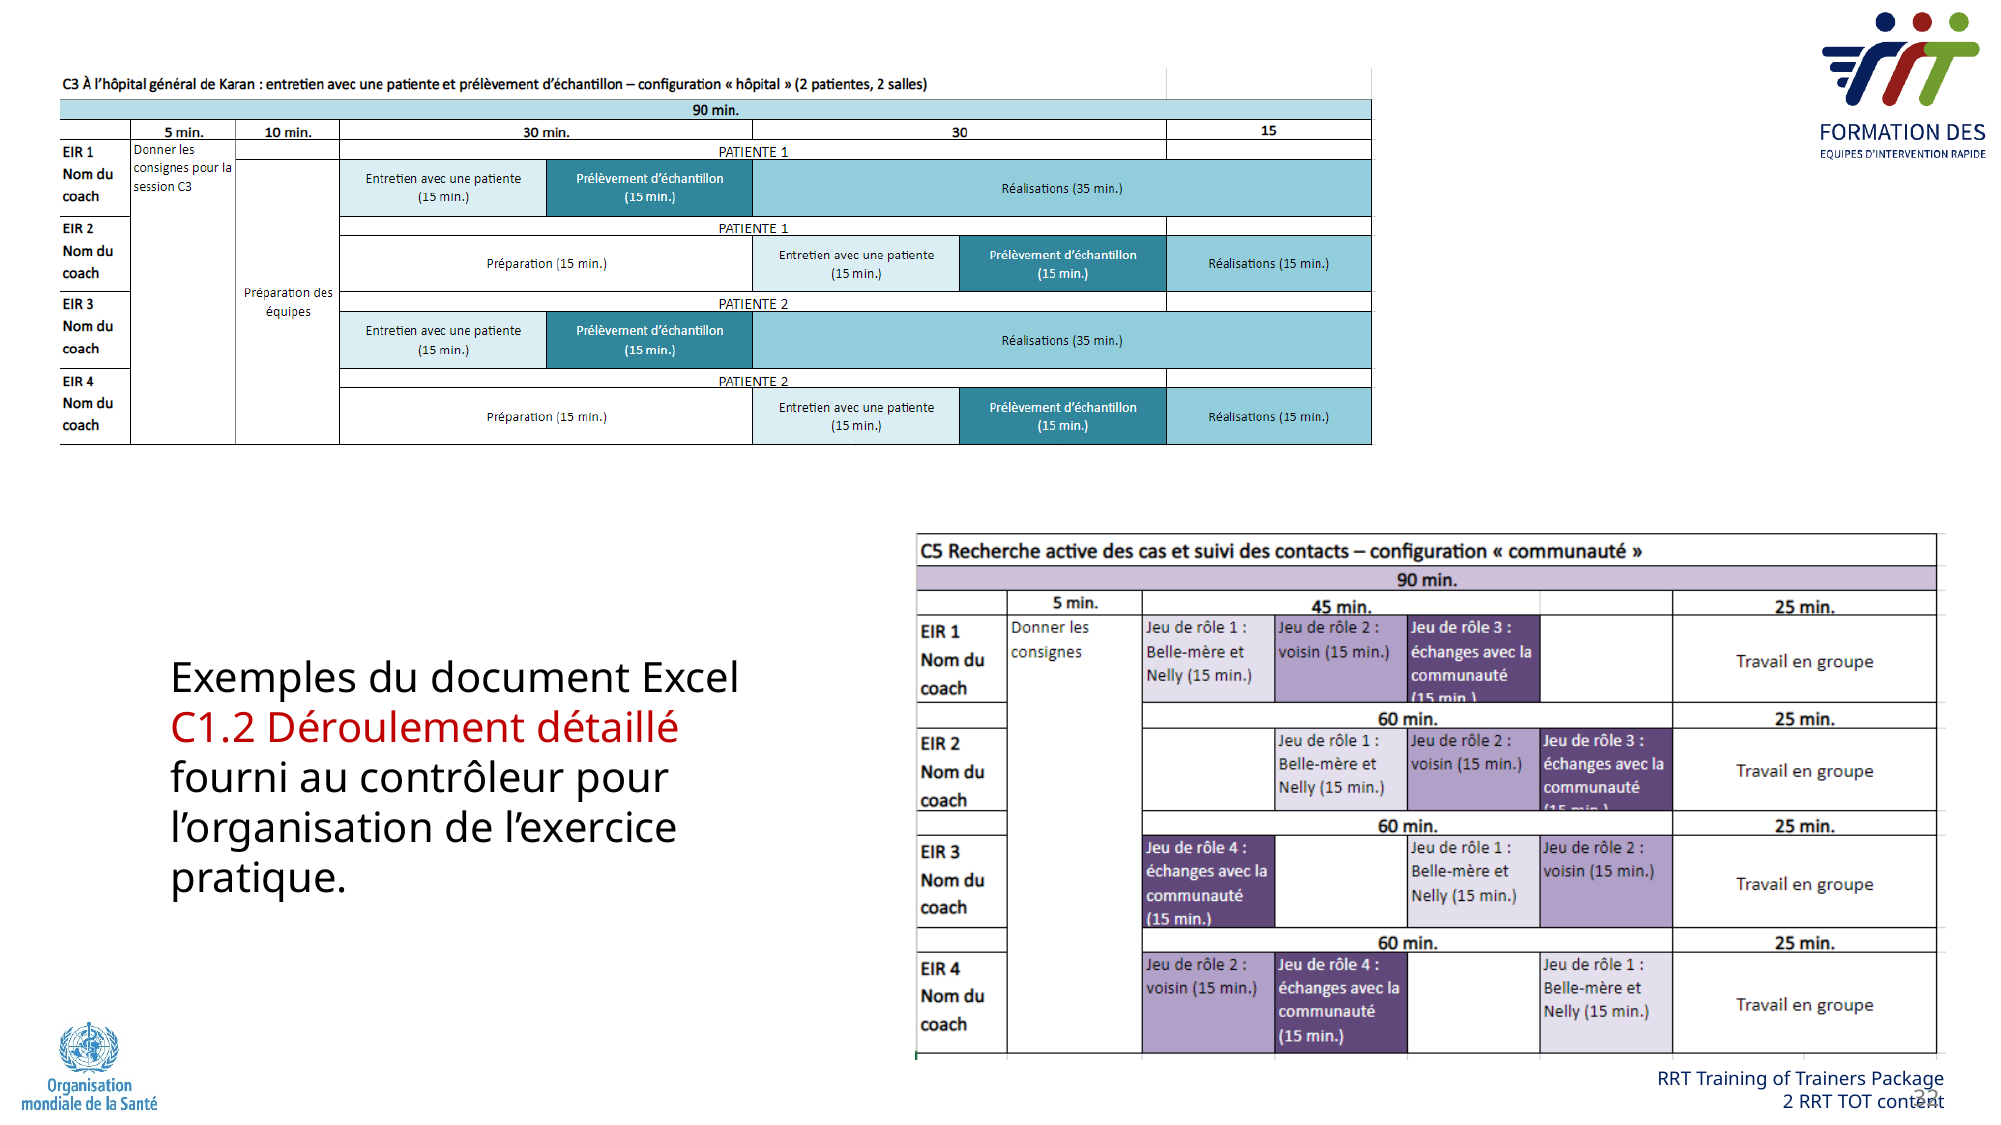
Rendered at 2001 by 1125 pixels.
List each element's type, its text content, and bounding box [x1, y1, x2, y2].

text_box Exemples du document Excel C1.2 Déroulement détaillé fourni au contrôleur pour l’organisation de l’exercice pratique. [162, 643, 784, 909]
picture [915, 532, 1946, 1060]
picture [59, 68, 1376, 446]
picture [20, 1020, 158, 1111]
picture [1820, 11, 1986, 160]
